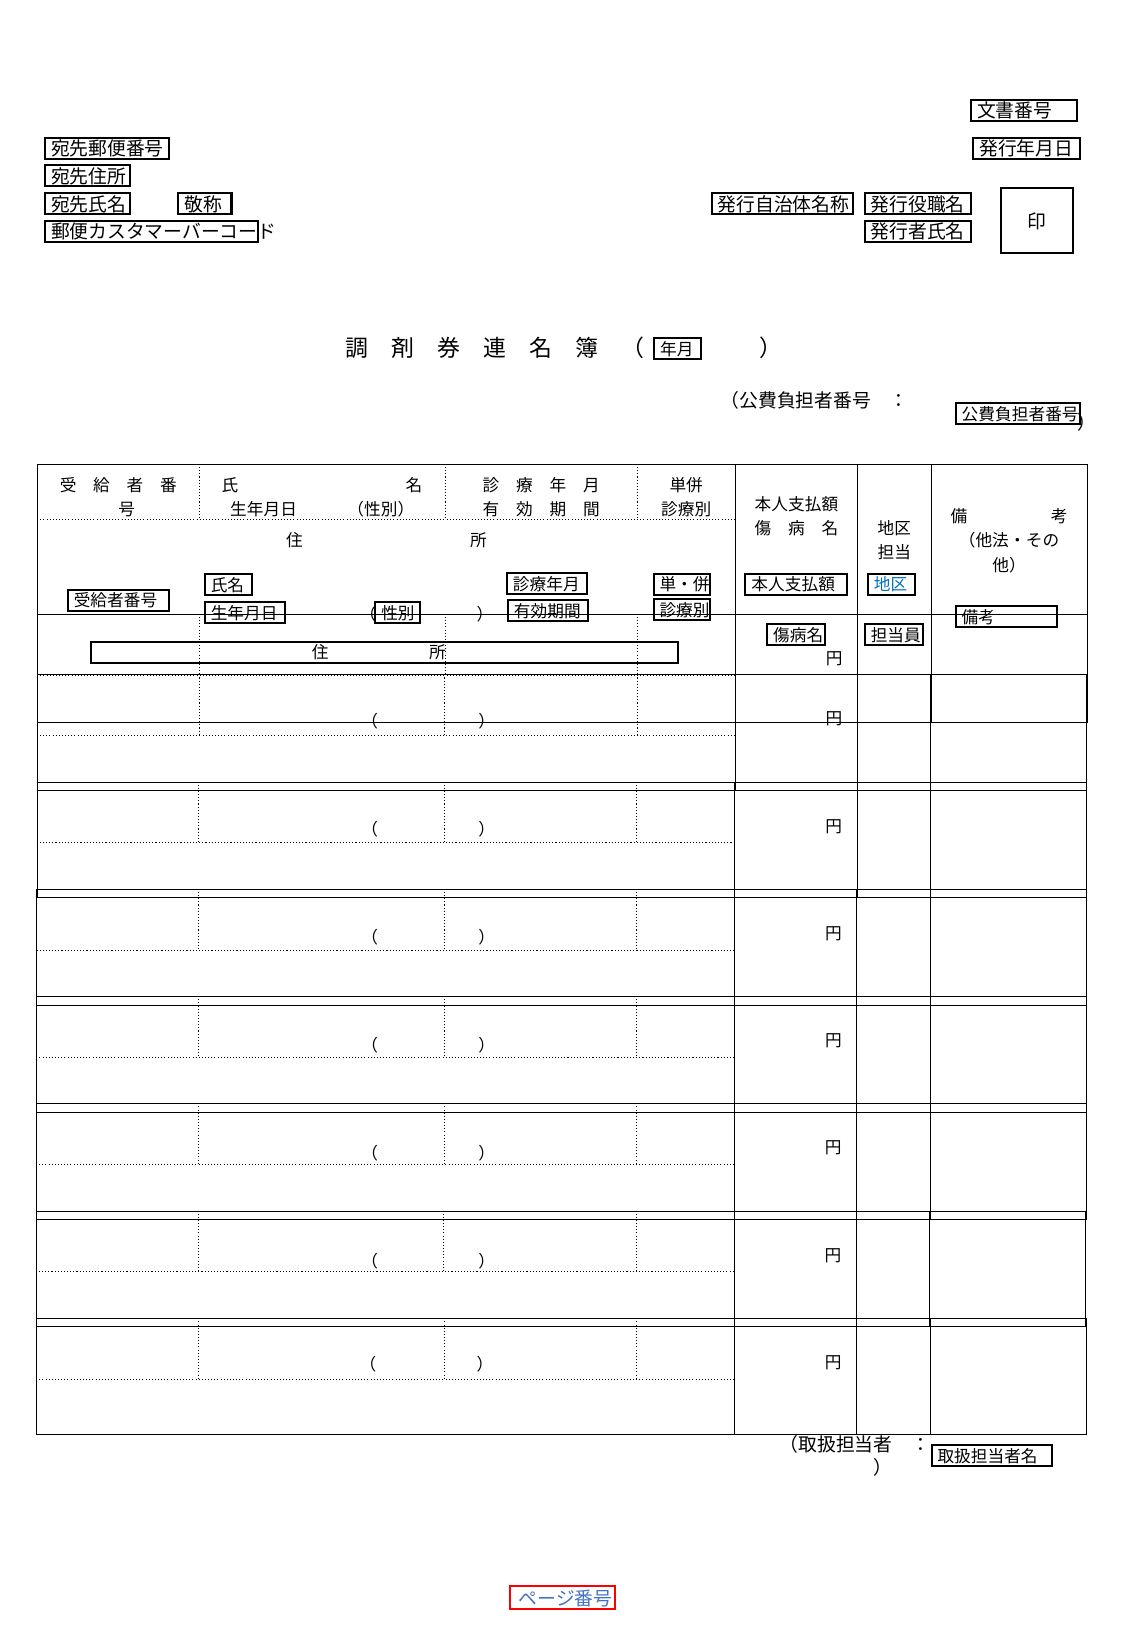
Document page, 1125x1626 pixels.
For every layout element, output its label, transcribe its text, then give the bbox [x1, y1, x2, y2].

table_header [637, 675, 735, 736]
table_header [931, 1104, 1086, 1211]
text_box 調 剤 券 連 名 簿 （ ） [91, 326, 1037, 392]
text_box 氏名 [204, 573, 253, 596]
table_header [636, 1319, 734, 1380]
table_header [444, 997, 636, 1057]
table_header 備 考 （他法・その他） [932, 465, 1087, 614]
table_header [857, 1319, 930, 1434]
table_header [38, 783, 199, 843]
table_cell [37, 950, 734, 996]
text_box （ ） [355, 710, 444, 733]
text_box 有効期間 [507, 599, 589, 622]
text_box 宛先住所 [44, 164, 131, 187]
table_header 円 [735, 1212, 856, 1318]
table_header [931, 997, 1086, 1103]
table_header [636, 1212, 734, 1272]
table_header [198, 997, 444, 1057]
table_header [857, 890, 930, 996]
table_header [636, 1104, 734, 1165]
table_header [37, 1104, 198, 1165]
table_header [199, 890, 445, 950]
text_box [764, 1436, 1124, 1475]
table_header [445, 675, 637, 736]
table_header 診 療 年 月 有 効 期 間 [445, 465, 637, 519]
table_cell [38, 843, 734, 889]
table_cell 住 所 [38, 519, 735, 614]
table_header [198, 1104, 444, 1165]
table_cell [858, 615, 931, 674]
table_cell 円 [736, 615, 857, 674]
table_cell [38, 736, 735, 782]
table_cell [38, 615, 199, 674]
table_header [198, 1212, 444, 1272]
table_cell [37, 1057, 734, 1103]
text_box 担当員 [864, 623, 924, 646]
text_box （ ） [355, 1141, 444, 1164]
table_cell [932, 615, 1087, 674]
text_box 受給者番号 [67, 589, 170, 612]
text_box 公費負担者番号 [955, 402, 1081, 425]
table_header [637, 890, 734, 950]
table_header [38, 675, 199, 736]
table_header [445, 890, 637, 950]
table_header [637, 783, 734, 843]
text_box （ ） [355, 817, 444, 841]
table_header 円 [735, 1319, 856, 1434]
text_box 本人支払額 [744, 573, 848, 596]
table_cell [37, 1380, 734, 1434]
text_box （公費負担者番号 ： ） [698, 381, 1111, 464]
table_header 受 給 者 番 号 [38, 465, 199, 519]
table_header [857, 1104, 930, 1211]
table_header [636, 997, 734, 1057]
table_header [37, 997, 198, 1057]
table_header [930, 1212, 1085, 1318]
text_box （ ） [355, 925, 444, 948]
table_header [37, 1212, 198, 1272]
text_box （ ） [355, 1033, 444, 1056]
table_cell [637, 615, 735, 674]
table_header [199, 783, 445, 843]
table_header [857, 997, 930, 1103]
table_header [931, 1319, 1086, 1434]
table_header [858, 675, 930, 782]
table_header 円 [736, 675, 857, 782]
table_cell [37, 1165, 734, 1211]
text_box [711, 99, 1080, 254]
table_header [445, 783, 637, 843]
text_box 宛先郵便番号 [44, 137, 170, 160]
table_header 単併 診療別 [637, 465, 735, 519]
text_box 傷病名 [766, 623, 826, 646]
table_cell [199, 615, 445, 641]
table_header [931, 675, 1086, 782]
text_box 宛先氏名 [44, 192, 131, 215]
text_box 住 所 [90, 641, 679, 664]
text_box （ ） [355, 1249, 444, 1272]
table_header 円 [735, 890, 856, 996]
table_header [198, 1319, 444, 1380]
table_header [37, 890, 199, 950]
text_box 地区 [867, 573, 916, 596]
table_header 円 [735, 783, 857, 889]
table_cell [445, 615, 637, 641]
table_header [858, 783, 930, 889]
table_header [931, 890, 1086, 996]
text_box ページ番号 [509, 1585, 616, 1610]
table_cell [445, 664, 637, 674]
table_header 地区担当 [858, 465, 931, 614]
text_box （ ） [353, 602, 442, 625]
table_header 氏 名 生年月日 （性別） [199, 465, 445, 519]
text_box 診療年月 [506, 572, 588, 595]
text_box 備考 [955, 605, 1058, 628]
table_header [37, 1319, 198, 1380]
table_header 円 [735, 1104, 856, 1211]
text_box 敬称 [177, 192, 233, 215]
table_cell [199, 664, 445, 674]
text_box 生年月日 [204, 601, 286, 624]
text_box （ ） [353, 1352, 442, 1375]
text_box 年月 [653, 337, 702, 360]
table_cell [37, 1272, 734, 1318]
table_header [931, 783, 1086, 889]
table_header 本人支払額傷 病 名 [736, 465, 857, 614]
table_header [444, 1104, 636, 1165]
text_box 診療別 [653, 598, 711, 621]
table_header [444, 1319, 636, 1380]
text_box 単・併 [653, 573, 711, 596]
table_header [857, 1212, 929, 1318]
table_header 円 [735, 997, 856, 1103]
table_header [444, 1212, 636, 1272]
table_header [199, 675, 445, 736]
text_box 郵便カスタマーバーコード [44, 220, 259, 243]
